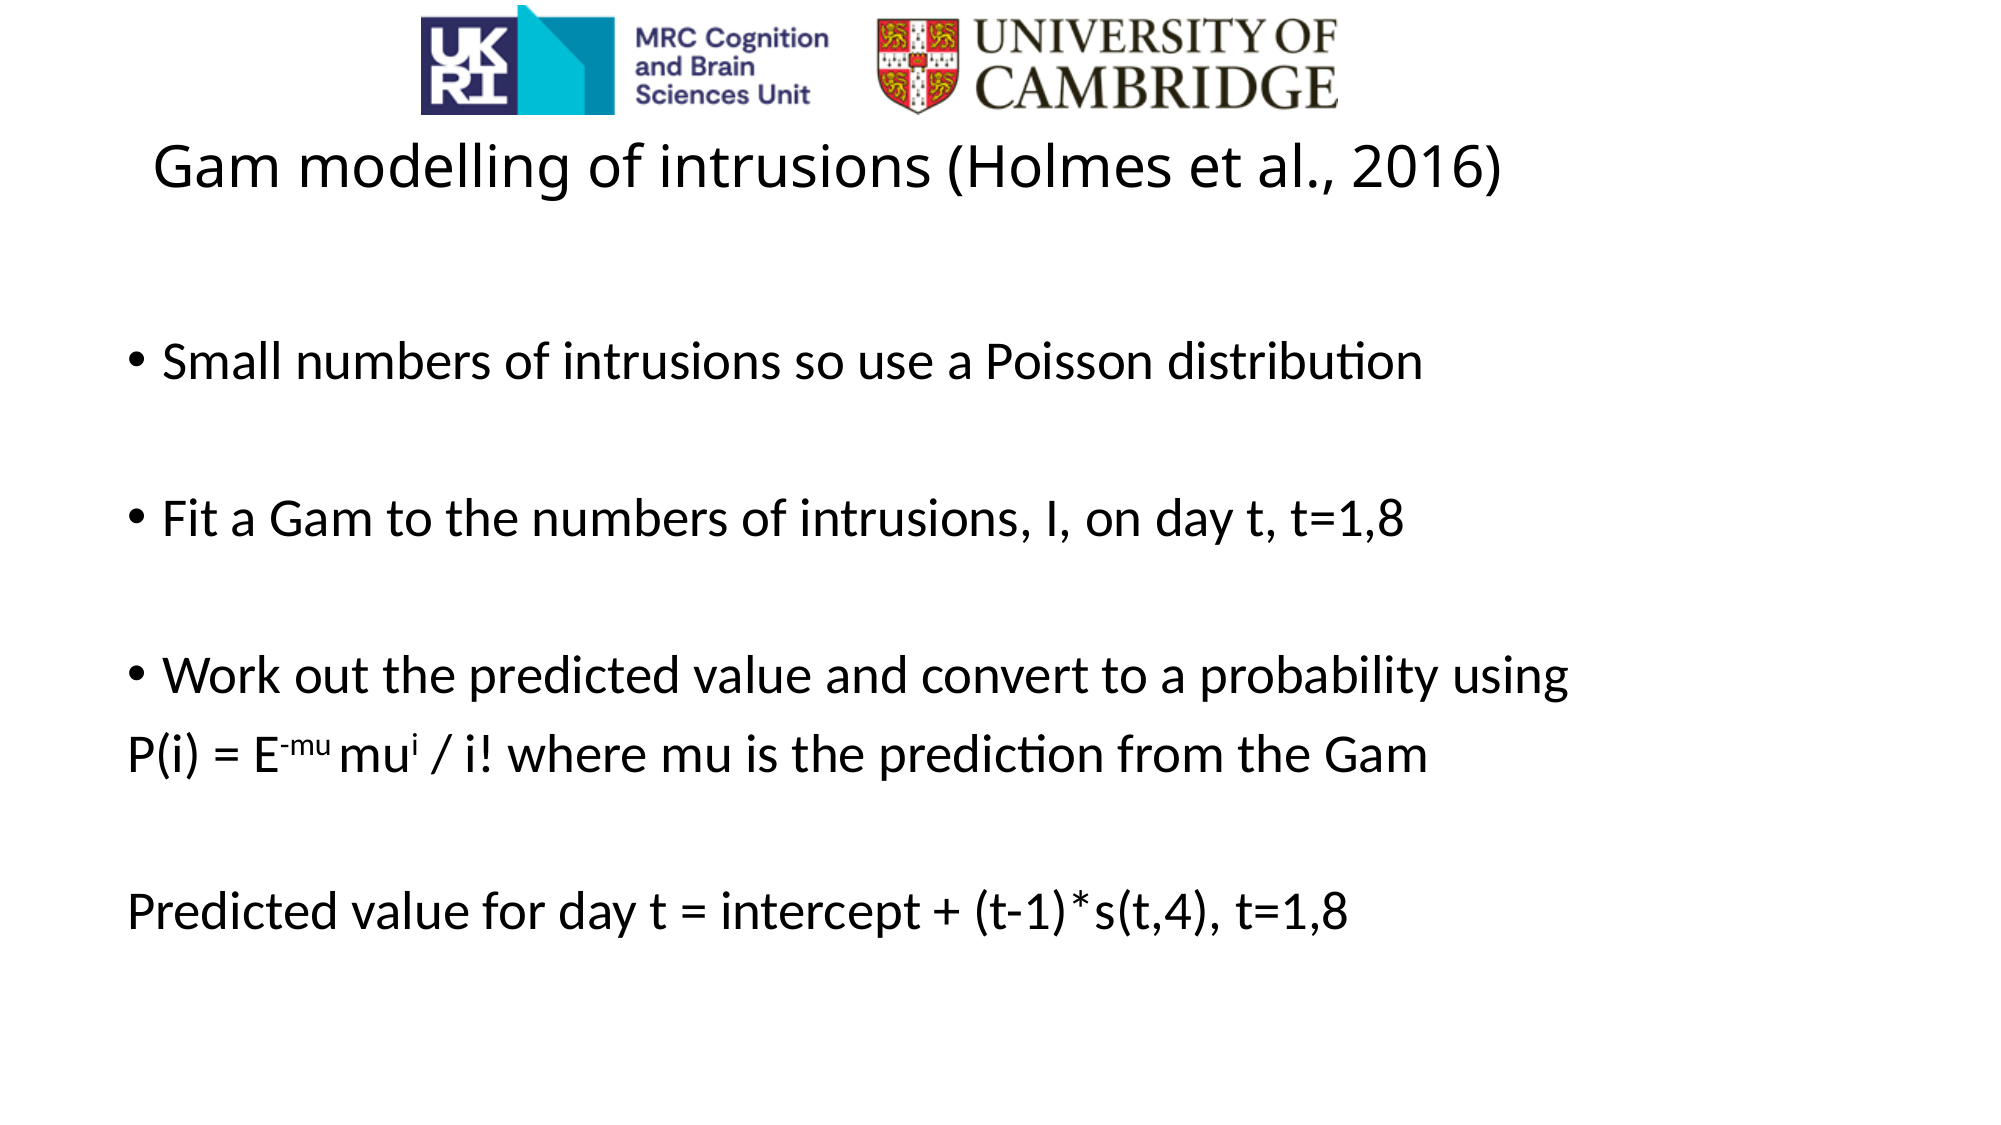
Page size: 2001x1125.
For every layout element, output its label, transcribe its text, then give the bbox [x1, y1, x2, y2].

list Small numbers of intrusions so use a Poisson distribution Fit a Gam to the numbers of intrusions, I, on day t, t=1,8 Work out the predicted value and convert to a probability using P(i) = E-mu mui / i! where mu is the prediction from the Gam Predicted value for day t = intercept + (t-1)*s(t,4), t=1,8 [112, 239, 1838, 954]
picture [421, 5, 1338, 59]
title Gam modelling of intrusions (Holmes et al., 2016) [137, 59, 1863, 278]
